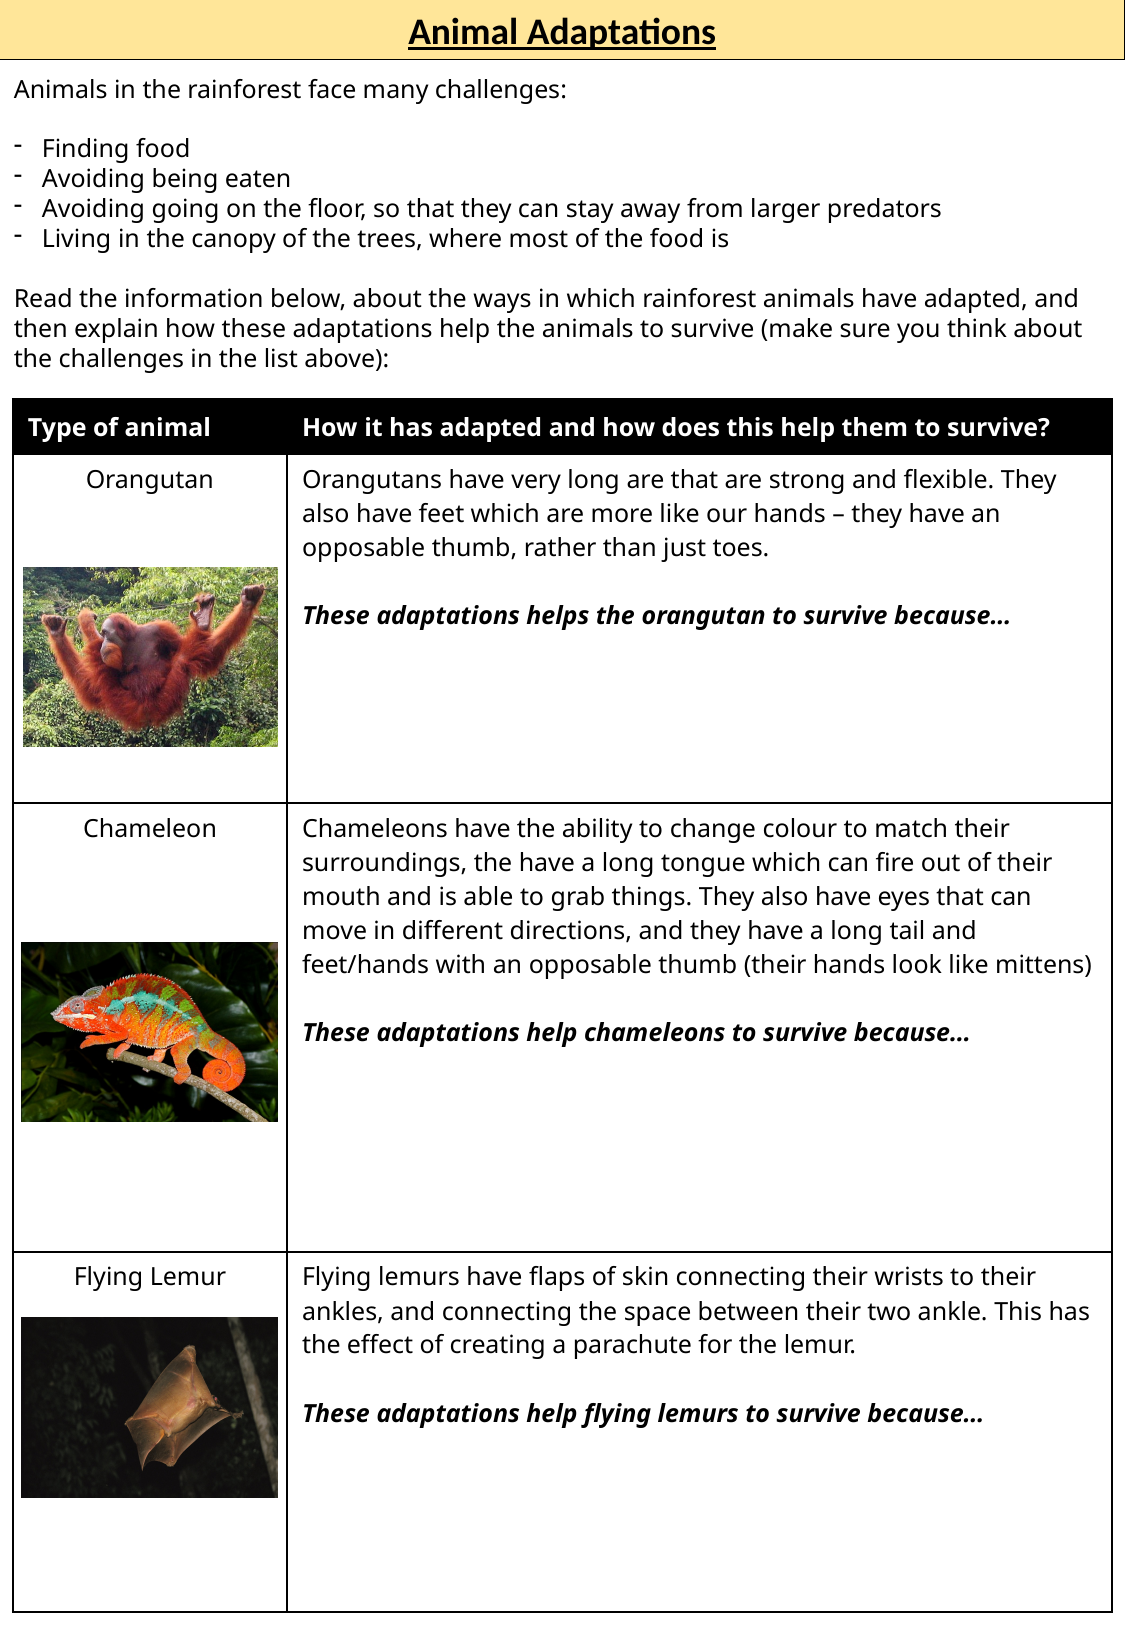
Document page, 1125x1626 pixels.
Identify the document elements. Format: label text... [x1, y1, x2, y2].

picture [23, 567, 278, 747]
text_box Animal Adaptations [0, 0, 1125, 60]
table_cell Flying Lemur [14, 1253, 286, 1611]
picture [20, 1317, 278, 1498]
table_header Type of animal [14, 400, 286, 454]
table_cell Chameleons have the ability to change colour to match their surroundings, the have a long tongue which can fire out of their mouth and is able to grab things. They also have eyes that can move in different directions, and they have a long tail and feet/hands with an opposable thumb (their hands look like mittens) These adaptations help chameleons to survive because… [288, 804, 1111, 1251]
picture [21, 942, 278, 1122]
text_box Animals in the rainforest face many challenges: Finding food Avoiding being eaten Avoiding going on the floor, so that they can stay away from larger predators Living in the canopy of the trees, where most of the food is Read the information below, about the ways in which rainforest animals have adapted, and then explain how these adaptations help the animals to survive (make sure you think about the challenges in the list above): [0, 65, 1125, 380]
table_cell Orangutans have very long are that are strong and flexible. They also have feet which are more like our hands – they have an opposable thumb, rather than just toes. These adaptations helps the orangutan to survive because… [288, 455, 1111, 802]
table_header How it has adapted and how does this help them to survive? [288, 400, 1111, 454]
table_cell Orangutan [14, 455, 286, 802]
table_cell Flying lemurs have flaps of skin connecting their wrists to their ankles, and connecting the space between their two ankle. This has the effect of creating a parachute for the lemur. These adaptations help flying lemurs to survive because… [288, 1253, 1111, 1611]
table_cell Chameleon [14, 804, 286, 1251]
